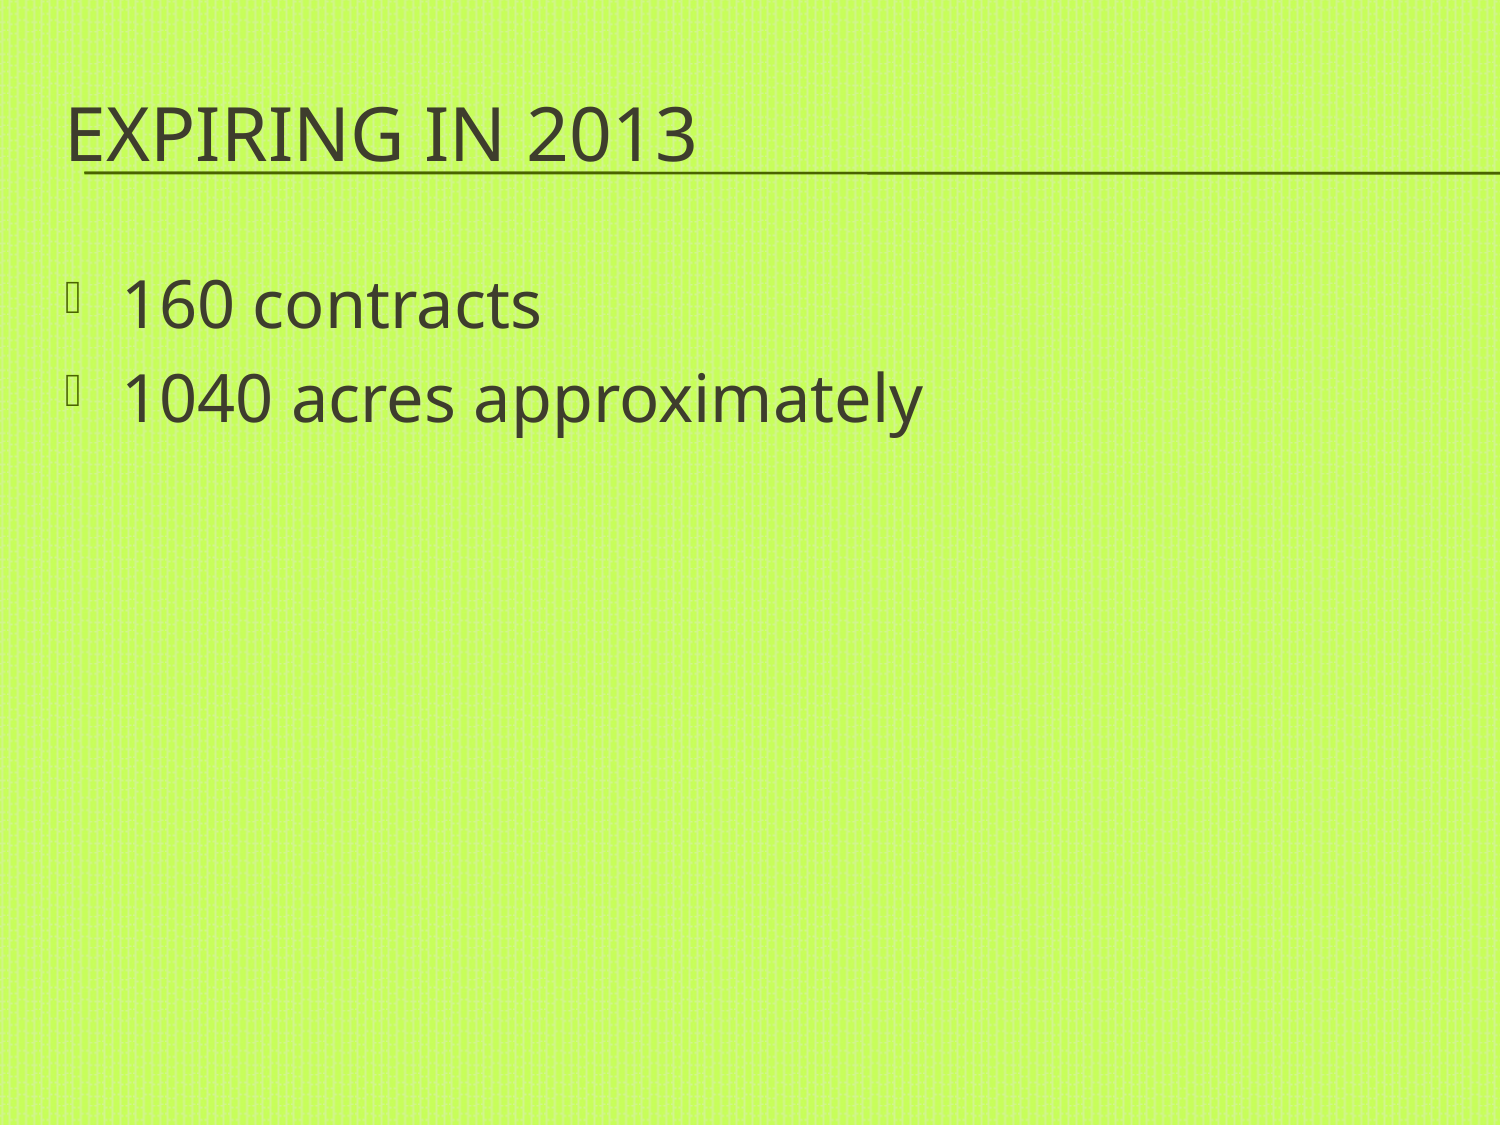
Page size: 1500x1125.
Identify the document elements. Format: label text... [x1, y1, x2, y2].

title Expiring in 2013 [50, 62, 1475, 200]
list 160 contracts 1040 acres approximately [50, 254, 1475, 998]
